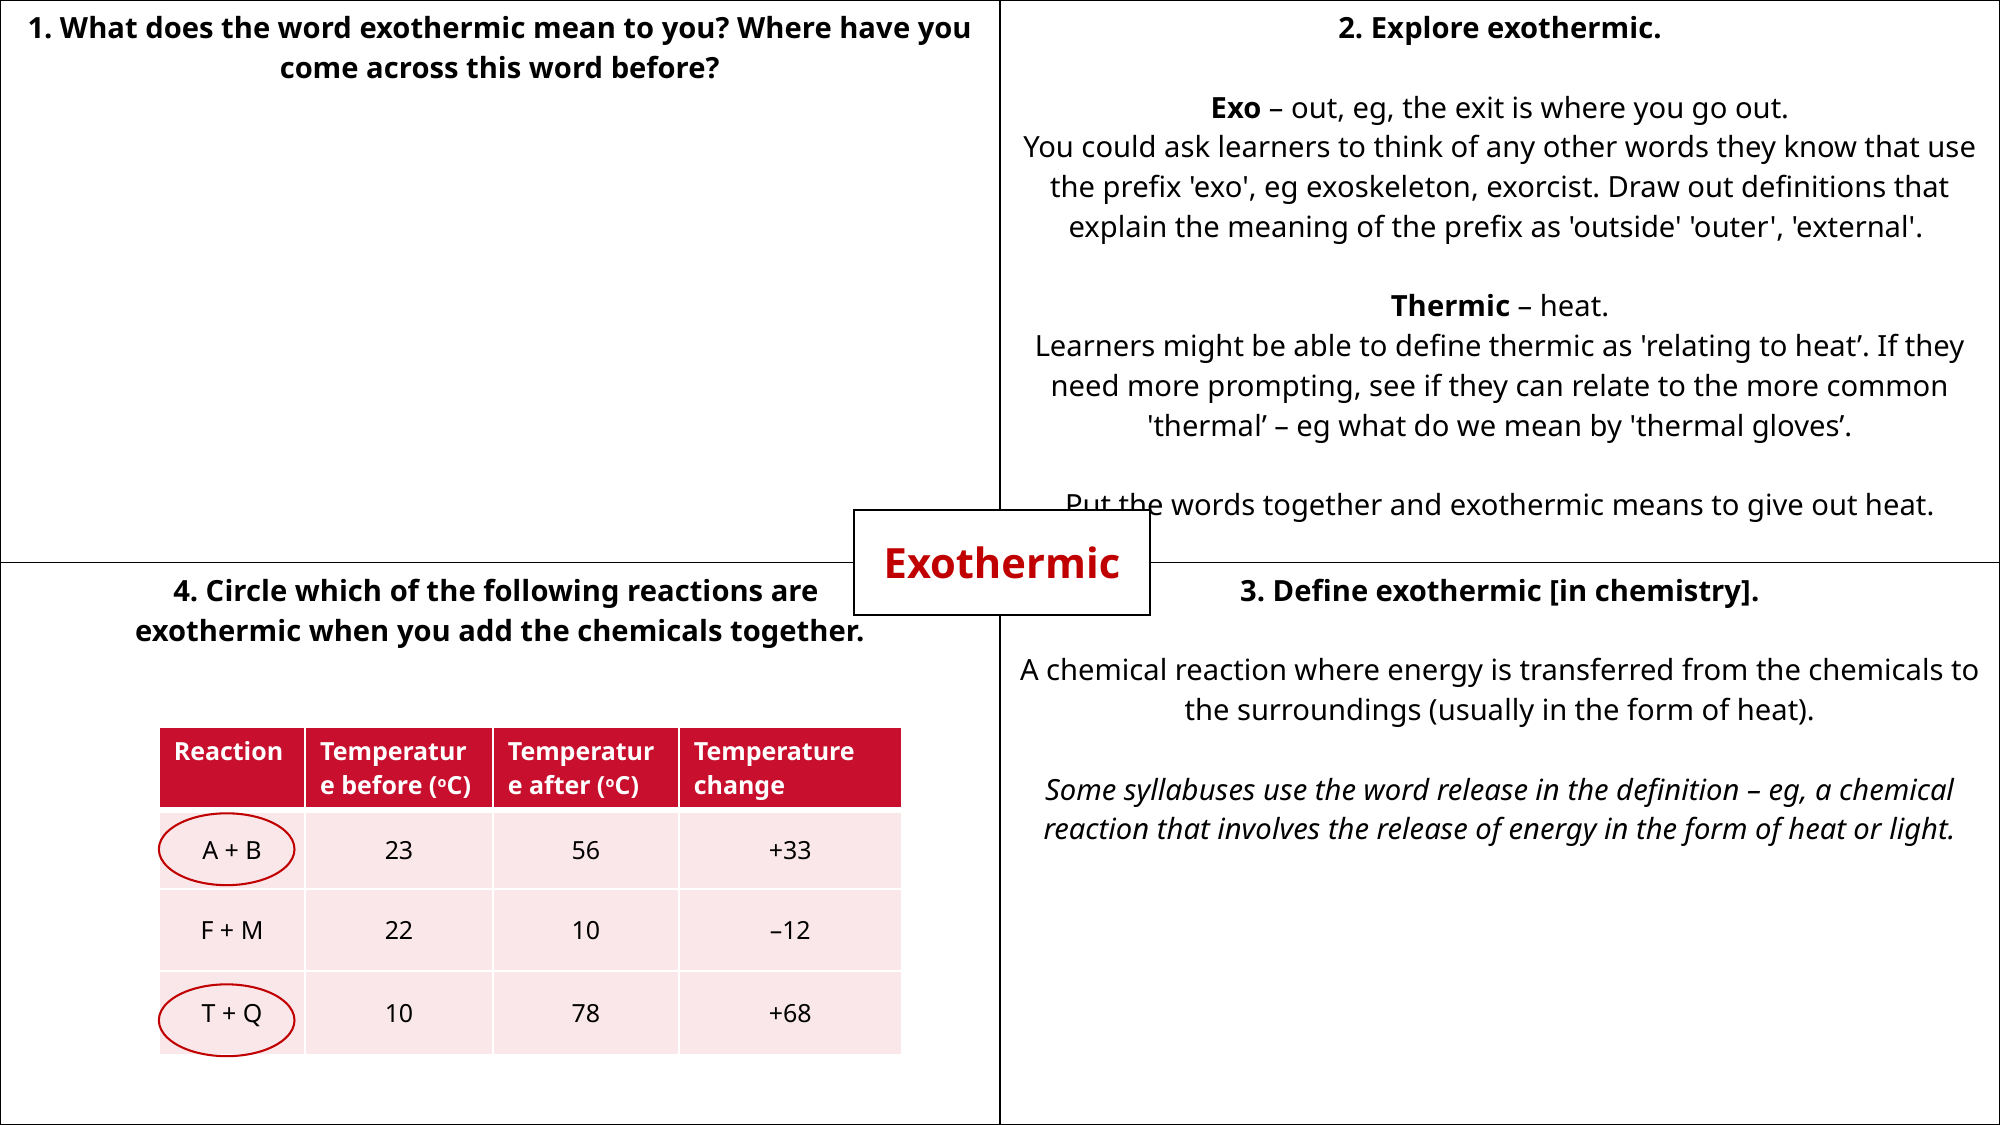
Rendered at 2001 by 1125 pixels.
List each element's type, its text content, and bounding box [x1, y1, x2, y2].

text_box [157, 812, 296, 887]
table_cell 10 [306, 972, 492, 1054]
table_cell T + Q [160, 972, 304, 1054]
table_cell 4. Circle which of the following reactions are exothermic when you add the chemicals together. [1, 563, 999, 1124]
table_cell 10 [494, 890, 678, 970]
table_cell 22 [306, 890, 492, 970]
text_box [157, 983, 296, 1058]
table_header Temperature change [680, 728, 901, 807]
table_cell 78 [494, 972, 678, 1054]
table_cell +68 [680, 972, 901, 1054]
table_cell +33 [680, 813, 901, 888]
table_cell 3. Define exothermic [in chemistry]. A chemical reaction where energy is transferred from the chemicals to the surroundings (usually in the form of heat). Some syllabuses use the word release in the definition – eg, a chemical reaction that involves the release of energy in the form of heat or light. [1001, 563, 1999, 1124]
table_cell F + M [160, 890, 304, 970]
table_cell –12 [680, 890, 901, 970]
table_header 1. What does the word exothermic mean to you? Where have you come across this word before? [1, 1, 999, 562]
table_cell 56 [494, 813, 678, 888]
table_cell 23 [306, 813, 492, 888]
table_header Temperature after (oC) [494, 728, 678, 807]
table_header Reaction [160, 728, 304, 807]
table_header Temperature before (oC) [306, 728, 492, 807]
table_cell A + B [160, 813, 304, 888]
table_header 2. Explore exothermic. Exo – out, eg, the exit is where you go out. You could ask learners to think of any other words they know that use the prefix 'exo', eg exoskeleton, exorcist. Draw out definitions that explain the meaning of the prefix as 'outside' 'outer', 'external'. Thermic – heat. Learners might be able to define thermic as 'relating to heat’. If they need more prompting, see if they can relate to the more common 'thermal’ – eg what do we mean by 'thermal gloves’. Put the words together and exothermic means to give out heat. [1001, 1, 1999, 562]
table_header Exothermic [855, 511, 1149, 614]
